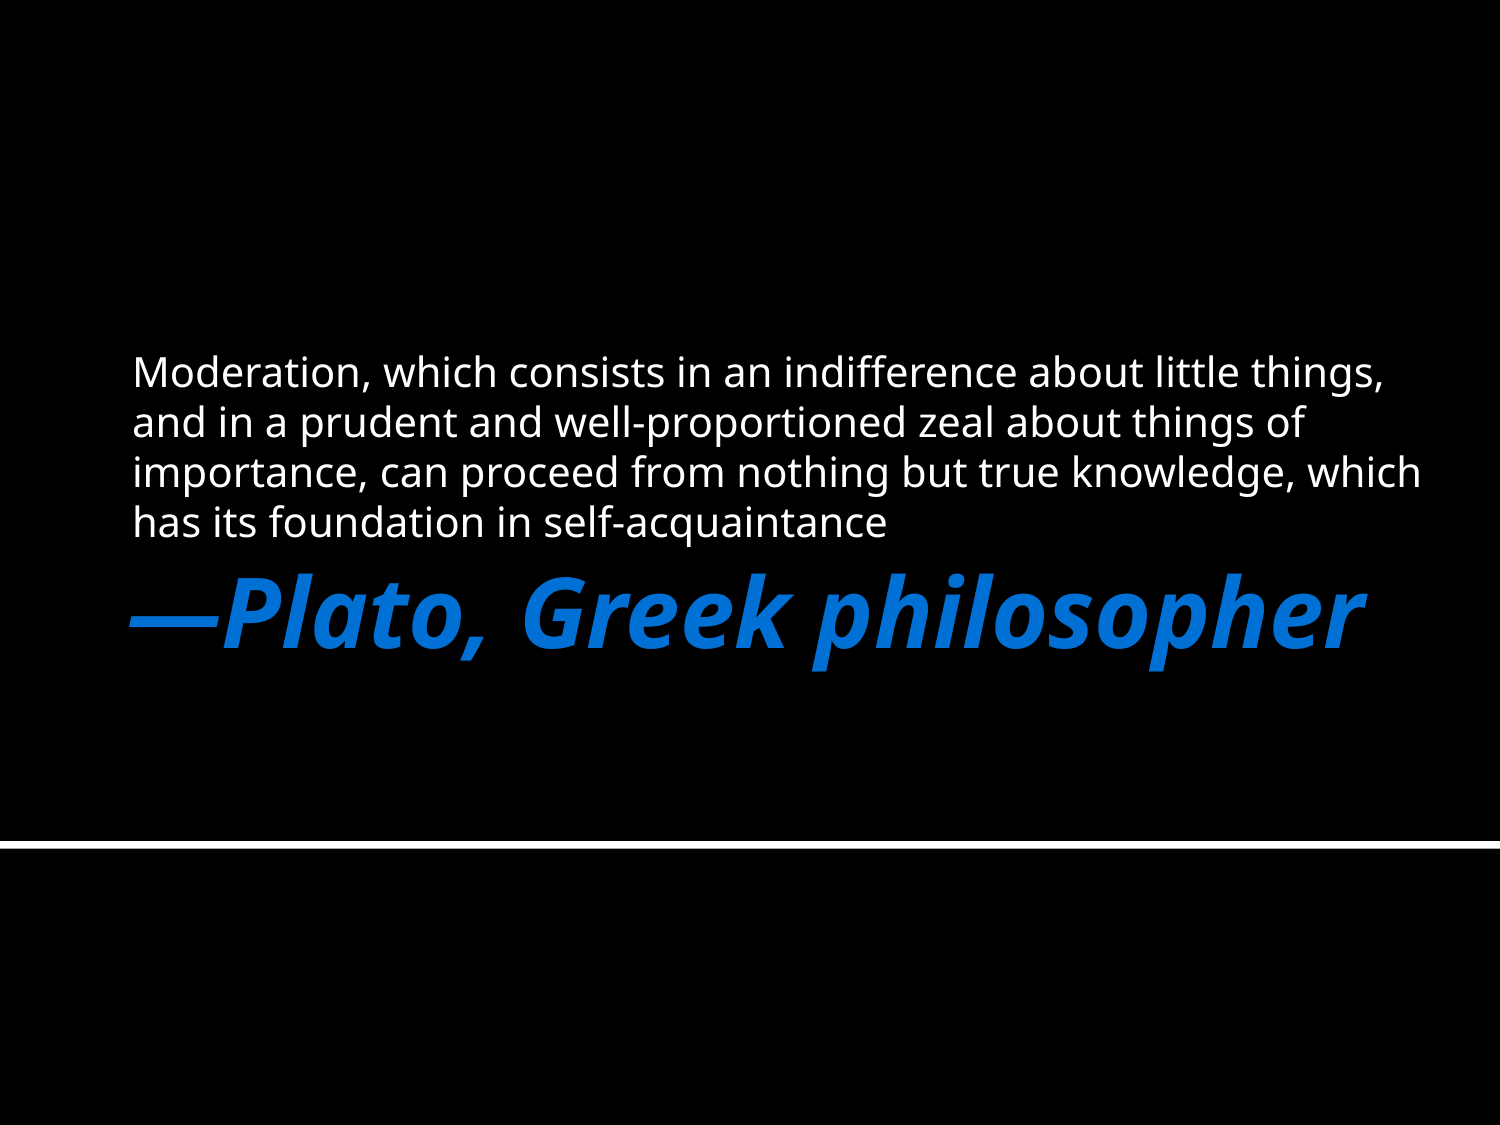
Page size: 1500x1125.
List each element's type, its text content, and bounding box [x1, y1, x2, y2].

subtitle Moderation, which consists in an indifference about little things, and in a prudent and well-proportioned zeal about things of importance, can proceed from nothing but true knowledge, which has its foundation in self-acquaintance [112, 299, 1438, 546]
title —Plato, Greek philosopher [112, 550, 1438, 825]
